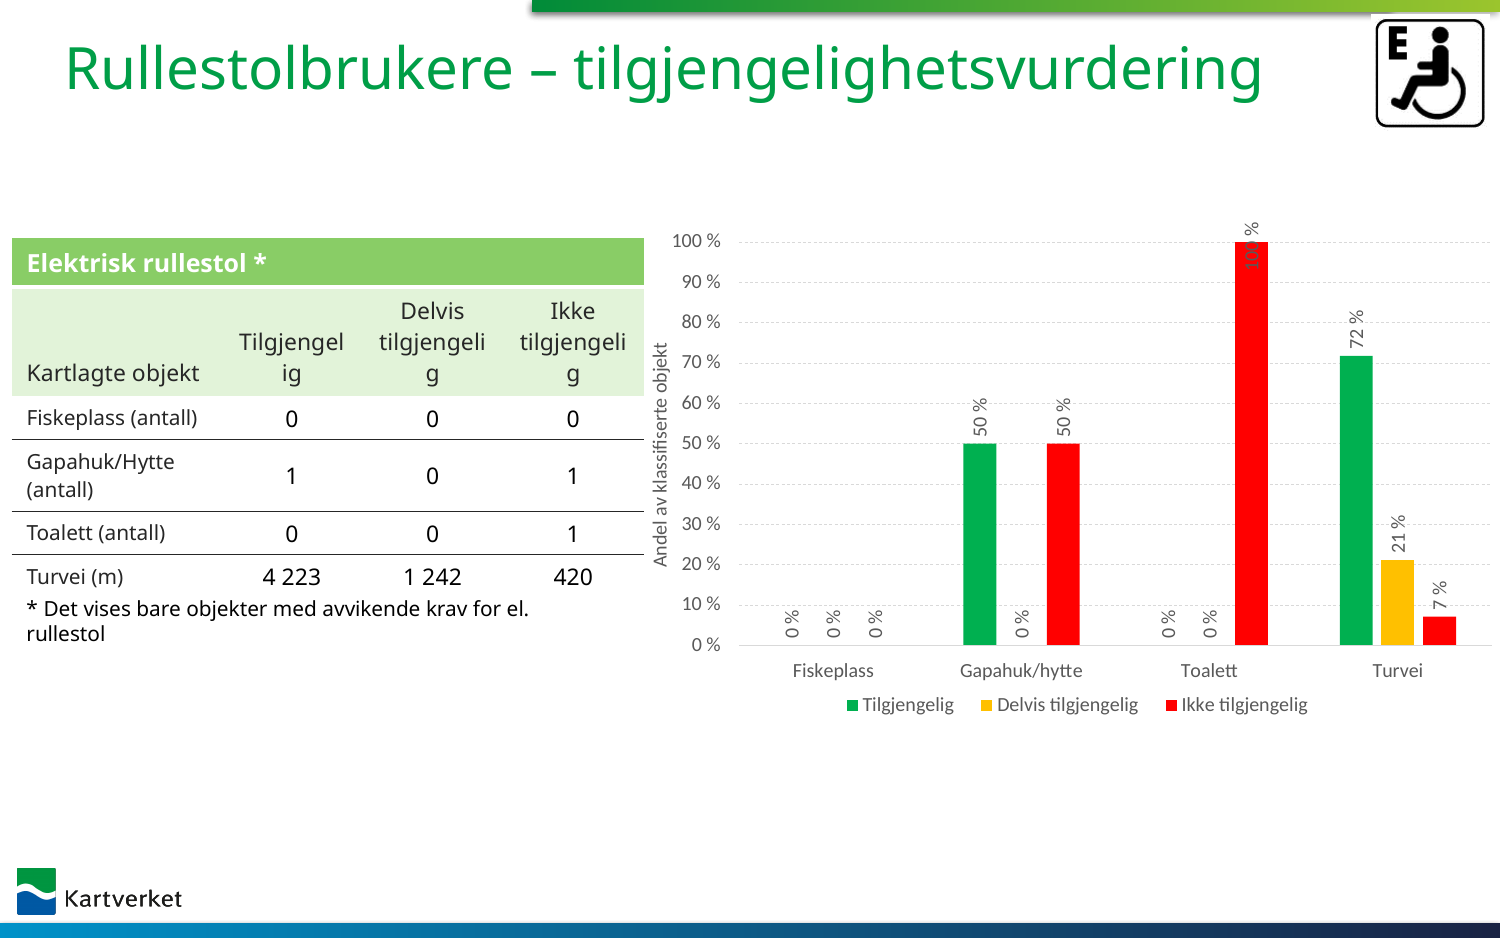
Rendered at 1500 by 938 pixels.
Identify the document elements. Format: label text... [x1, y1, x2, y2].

table_cell Gapahuk/Hytte (antall) [12, 440, 222, 511]
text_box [1371, 13, 1491, 133]
table_cell 0 [362, 396, 503, 439]
text_box Rullestolbrukere – tilgjengelighetsvurdering [49, 12, 1372, 109]
table_cell Fiskeplass (antall) [12, 396, 222, 439]
table_cell 0 [503, 396, 638, 439]
table_cell 1 [222, 440, 362, 511]
table_cell Ikke tilgjengelig [503, 289, 638, 396]
table_cell 0 [222, 396, 362, 439]
table_cell Turvei (m) [12, 555, 222, 588]
text_box * Det vises bare objekter med avvikende krav for el. rullestol [11, 588, 597, 653]
table_cell 4 223 [222, 555, 362, 588]
table_cell 0 [362, 440, 503, 511]
table_cell Delvis tilgjengelig [362, 289, 503, 396]
table_cell Kartlagte objekt [12, 289, 222, 396]
picture [643, 218, 1500, 728]
table_cell 1 242 [362, 555, 503, 588]
table_cell 0 [222, 512, 362, 554]
table_cell 1 [503, 440, 638, 511]
table_cell 1 [503, 512, 638, 554]
table_cell 420 [503, 555, 638, 598]
table_cell Tilgjengelig [222, 289, 362, 396]
table_cell 0 [362, 512, 503, 554]
table_header Elektrisk rullestol * [12, 238, 638, 285]
table_cell Toalett (antall) [12, 512, 222, 554]
